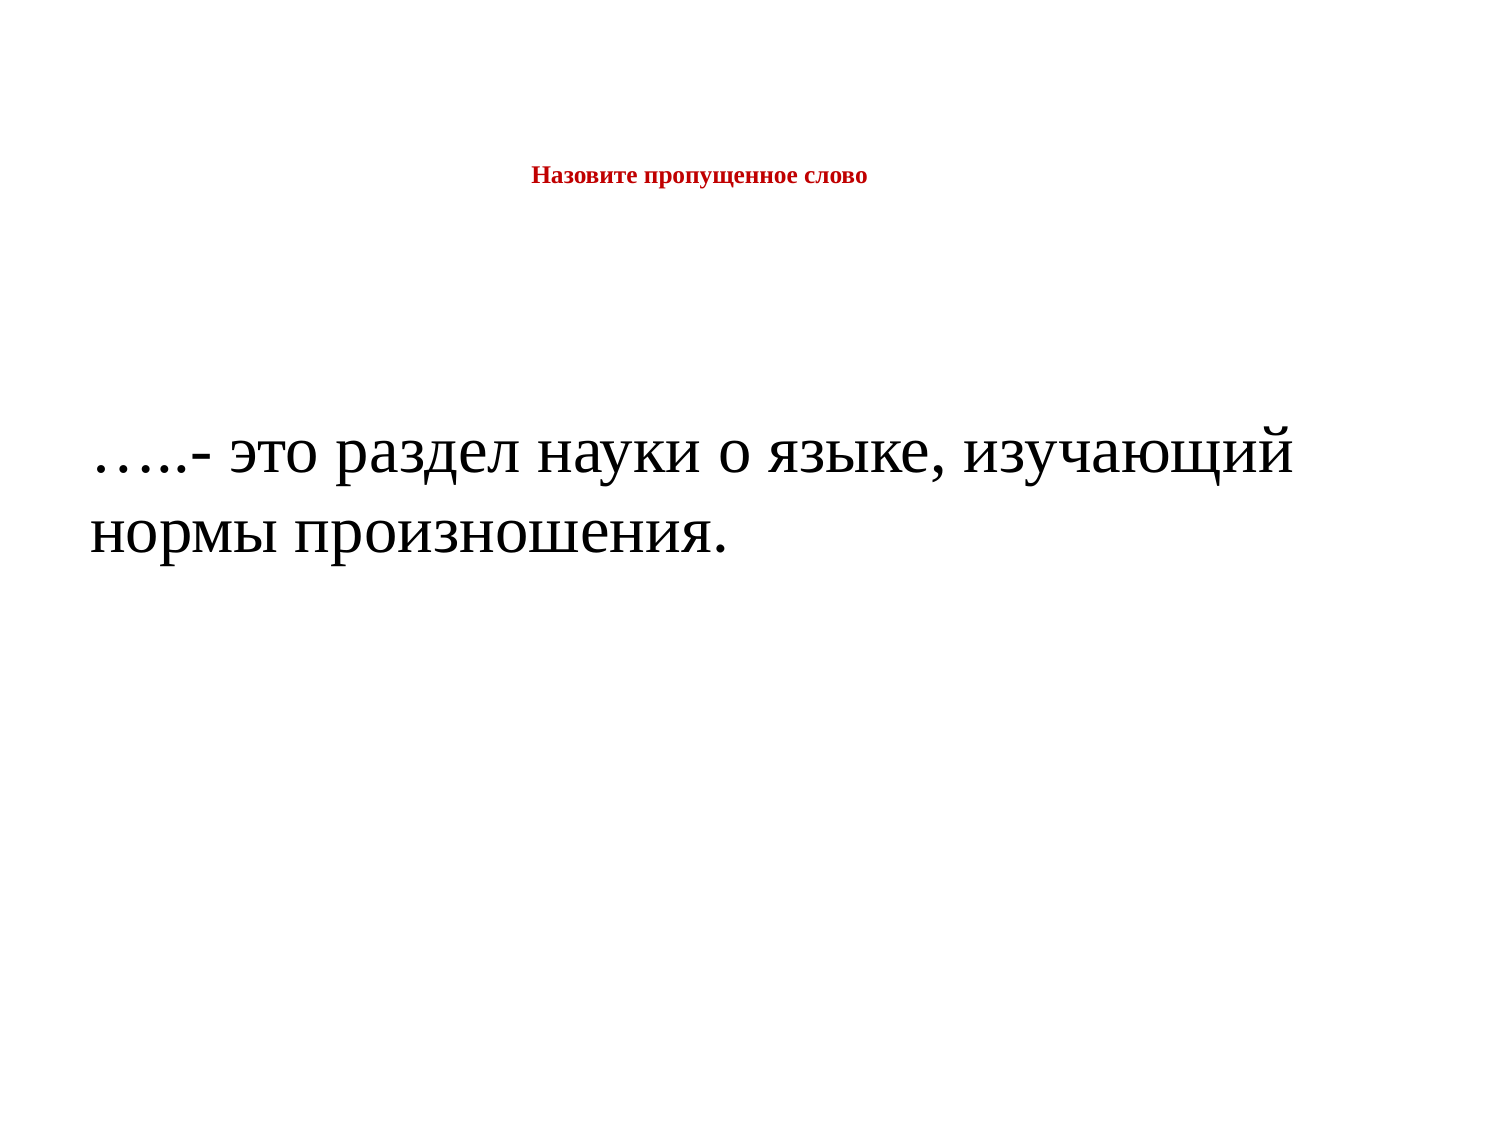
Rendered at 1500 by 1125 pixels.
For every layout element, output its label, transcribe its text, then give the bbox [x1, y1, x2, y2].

list …..- это раздел науки о языке, изучающий нормы произношения. [75, 398, 1425, 1005]
title Назовите пропущенное слово [76, 90, 1324, 258]
